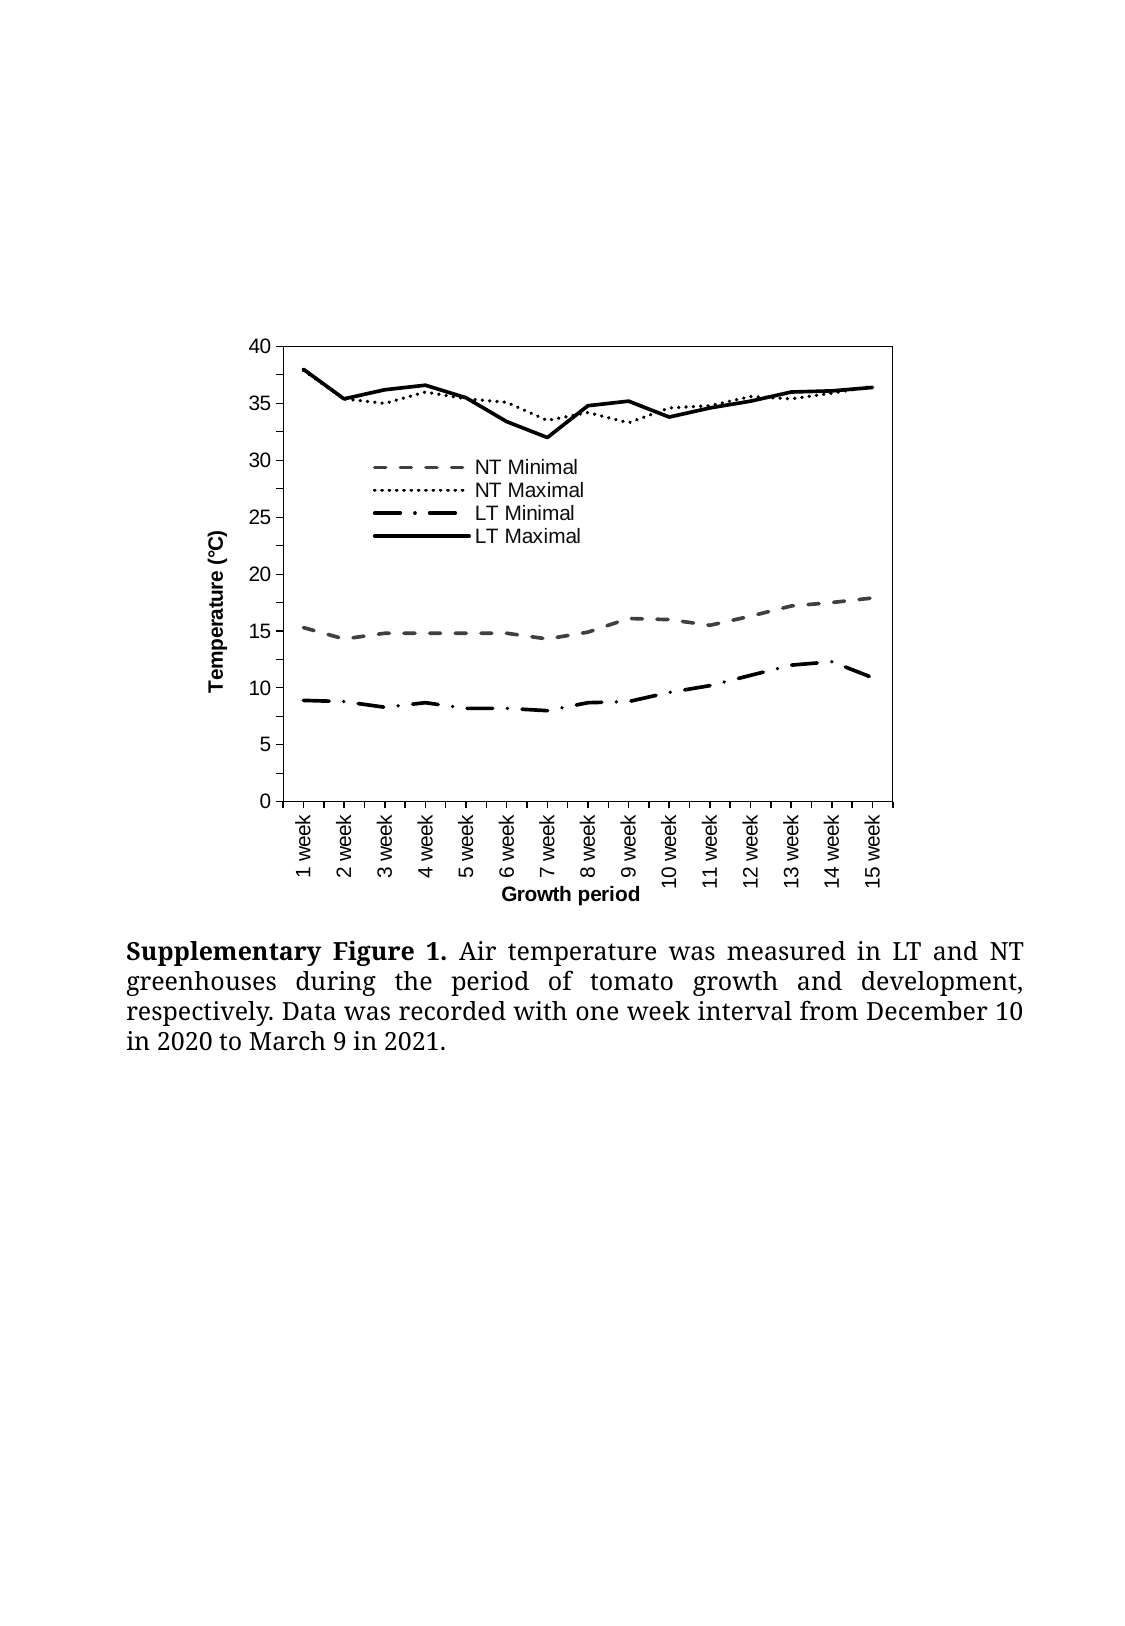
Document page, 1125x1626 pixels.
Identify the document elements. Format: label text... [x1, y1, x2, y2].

text_box Supplementary Figure 1. Air temperature was measured in LT and NT greenhouses during the period of tomato growth and development, respectively. Data was recorded with one week interval from December 10 in 2020 to March 9 in 2021. [111, 928, 1040, 1063]
chart [178, 323, 927, 912]
